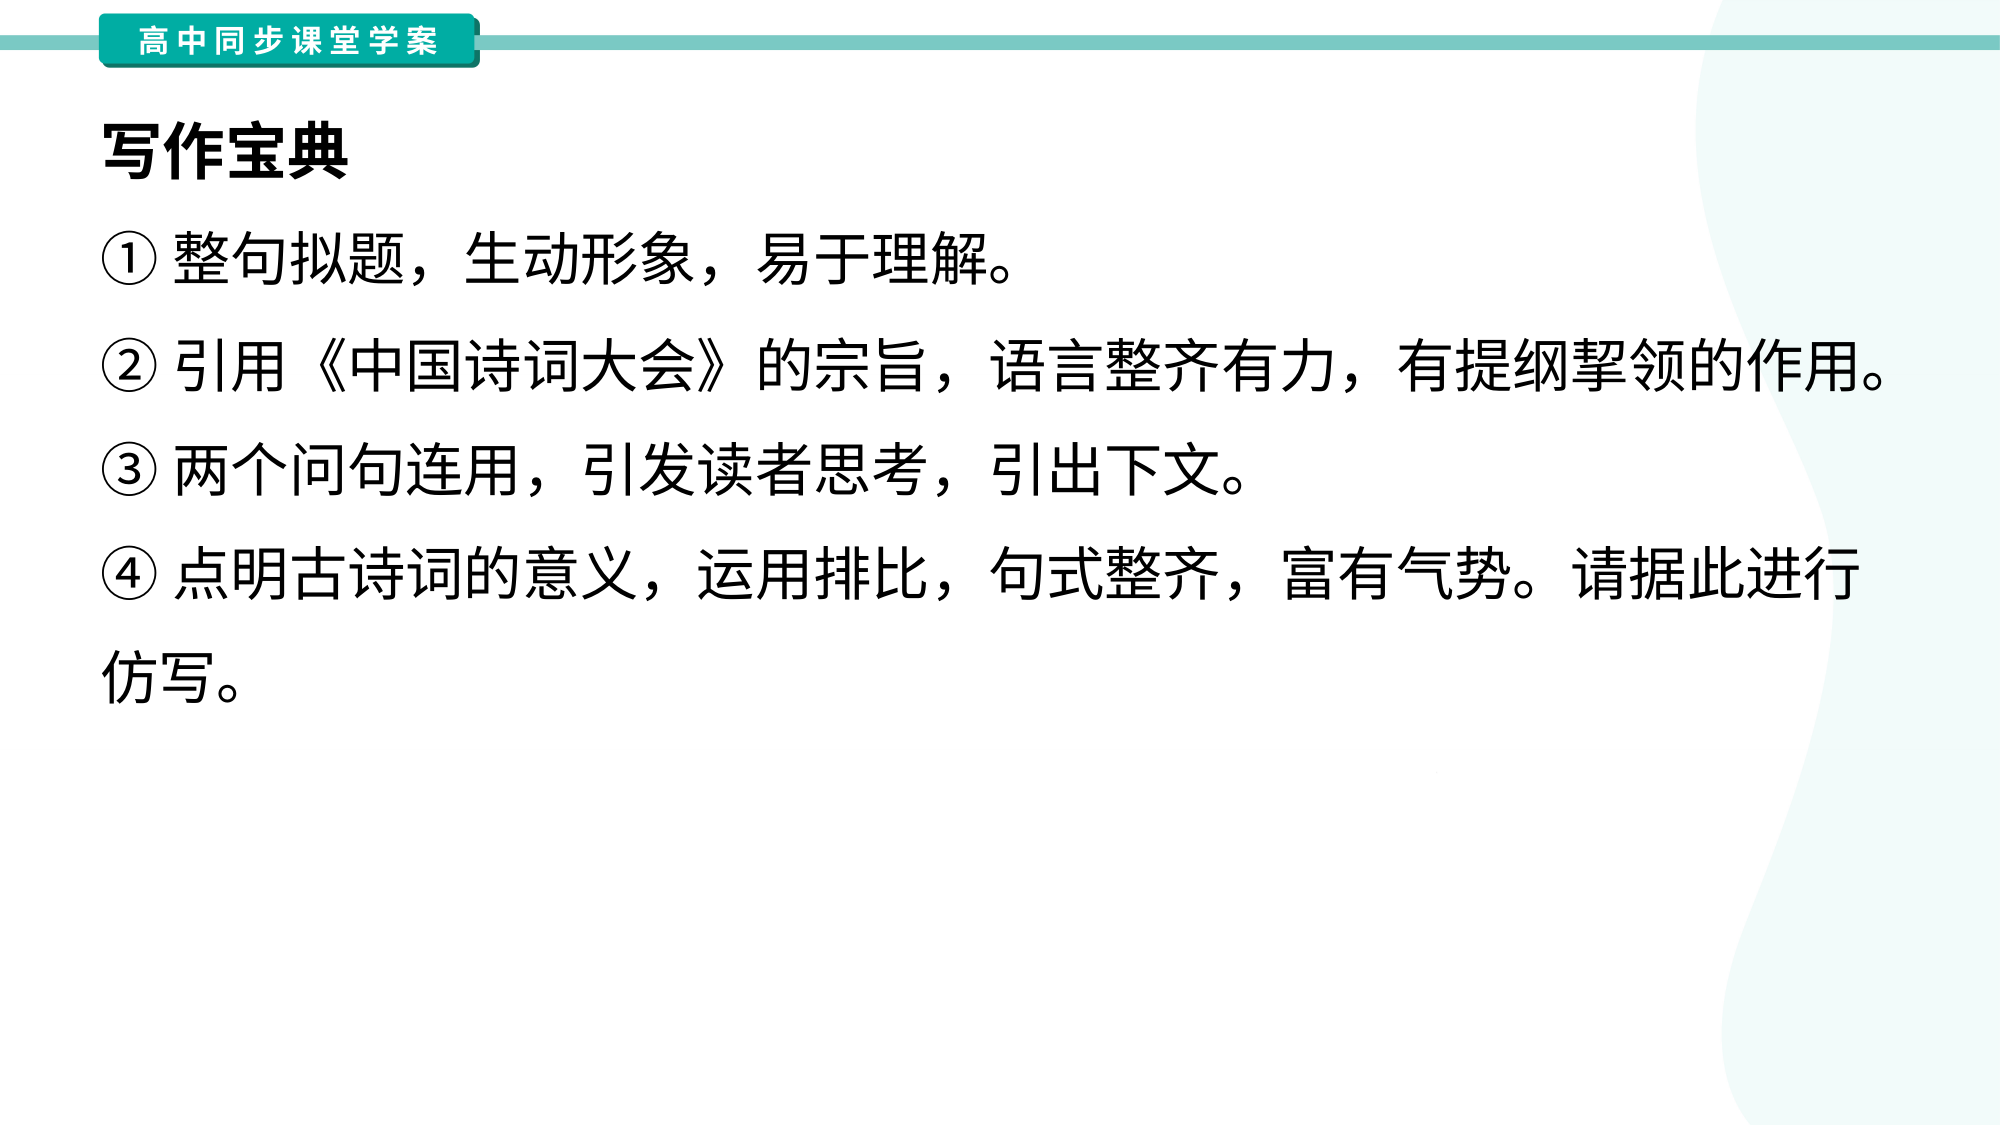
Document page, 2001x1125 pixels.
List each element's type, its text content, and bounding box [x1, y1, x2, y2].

text_box ①整句拟题，生动形象，易于理解。 ②引用《中国诗词大会》的宗旨，语言整齐有力，有提纲挈领的作用。 ③两个问句连用，引发读者思考，引出下文。 [100, 186, 1899, 492]
text_box 写作宝典 [100, 76, 1899, 186]
text_box ④点明古诗词的意义，运用排比，句式整齐，富有气势。请据此进行 仿写。 [100, 501, 1899, 701]
picture [0, 0, 2000, 1125]
